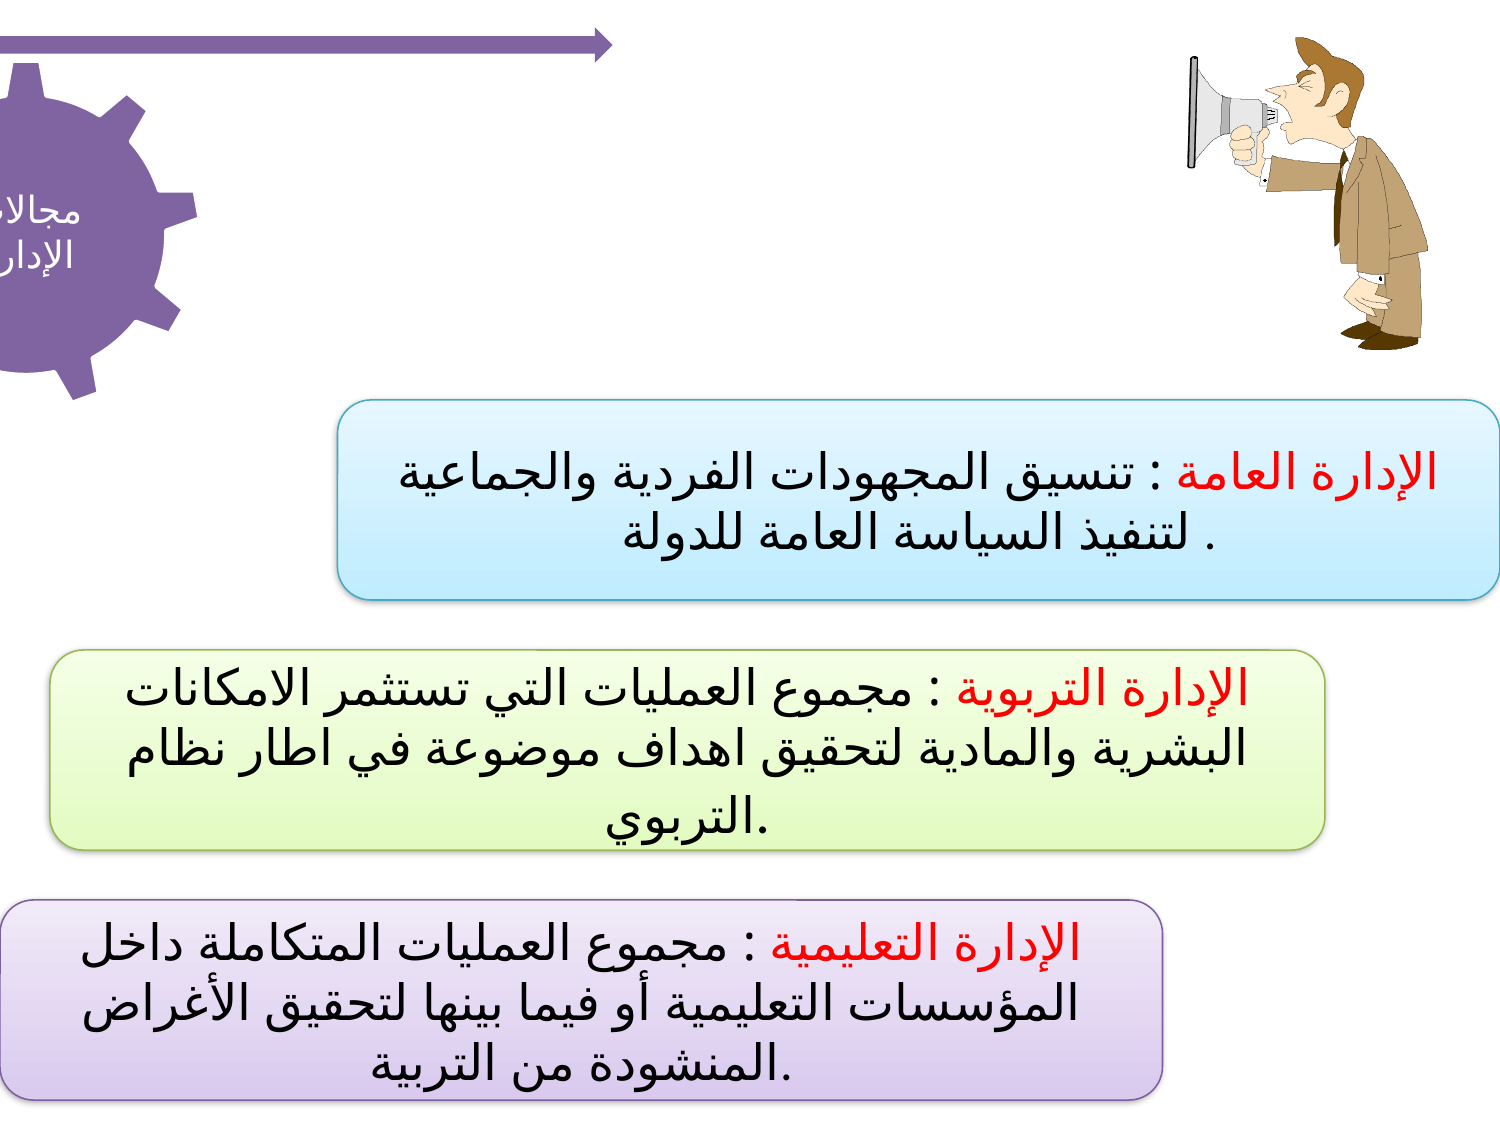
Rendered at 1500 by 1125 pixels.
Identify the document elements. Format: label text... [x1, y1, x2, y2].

picture [1187, 37, 1428, 351]
text_box الإدارة العامة : تنسيق المجهودات الفردية والجماعية لتنفيذ السياسة العامة للدولة . [336, 399, 1500, 601]
text_box الإدارة التربوية : مجموع العمليات التي تستثمر الامكانات البشرية والمادية لتحقيق اهداف موضوعة في اطار نظام التربوي. [49, 649, 1326, 851]
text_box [0, 0, 613, 538]
text_box الإدارة التعليمية : مجموع العمليات المتكاملة داخل المؤسسات التعليمية أو فيما بينها لتحقيق الأغراض المنشودة من التربية. [0, 899, 1164, 1101]
